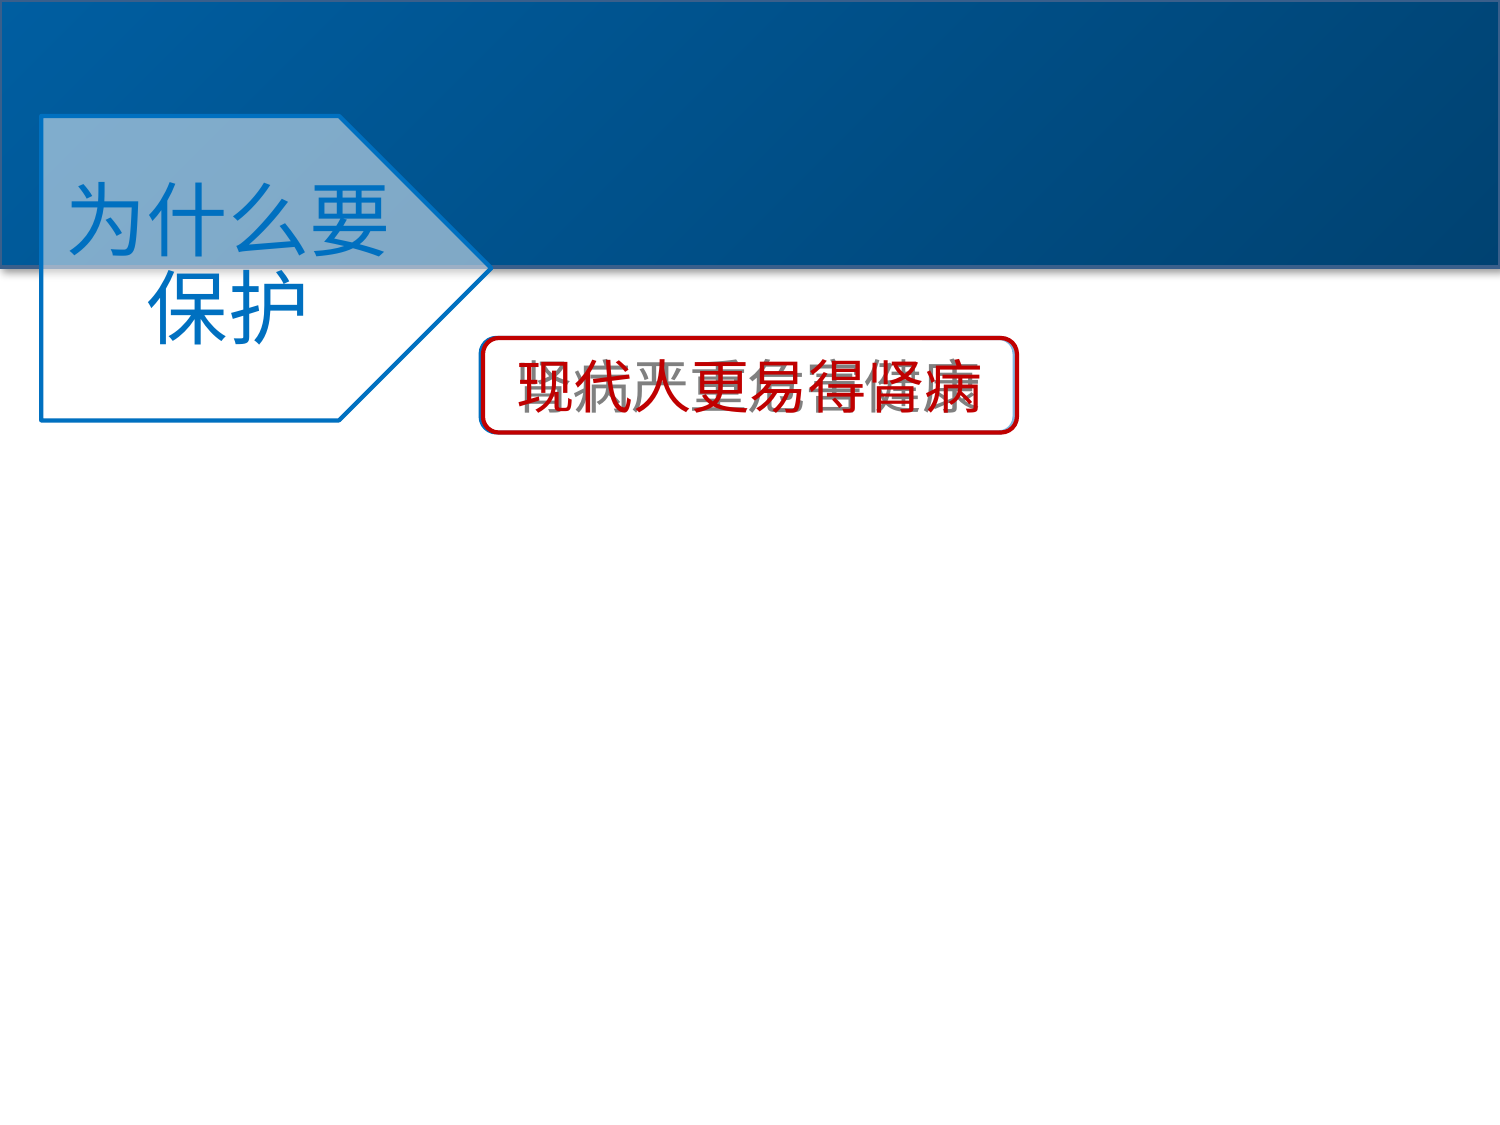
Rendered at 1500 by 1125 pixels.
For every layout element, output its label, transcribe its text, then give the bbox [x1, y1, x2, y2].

text_box [0, 0, 1500, 269]
text_box 为什么要保护 [39, 113, 494, 423]
text_box 肾病严重危害健康 [478, 336, 492, 434]
text_box 现代人更易得肾病 [480, 335, 1020, 435]
